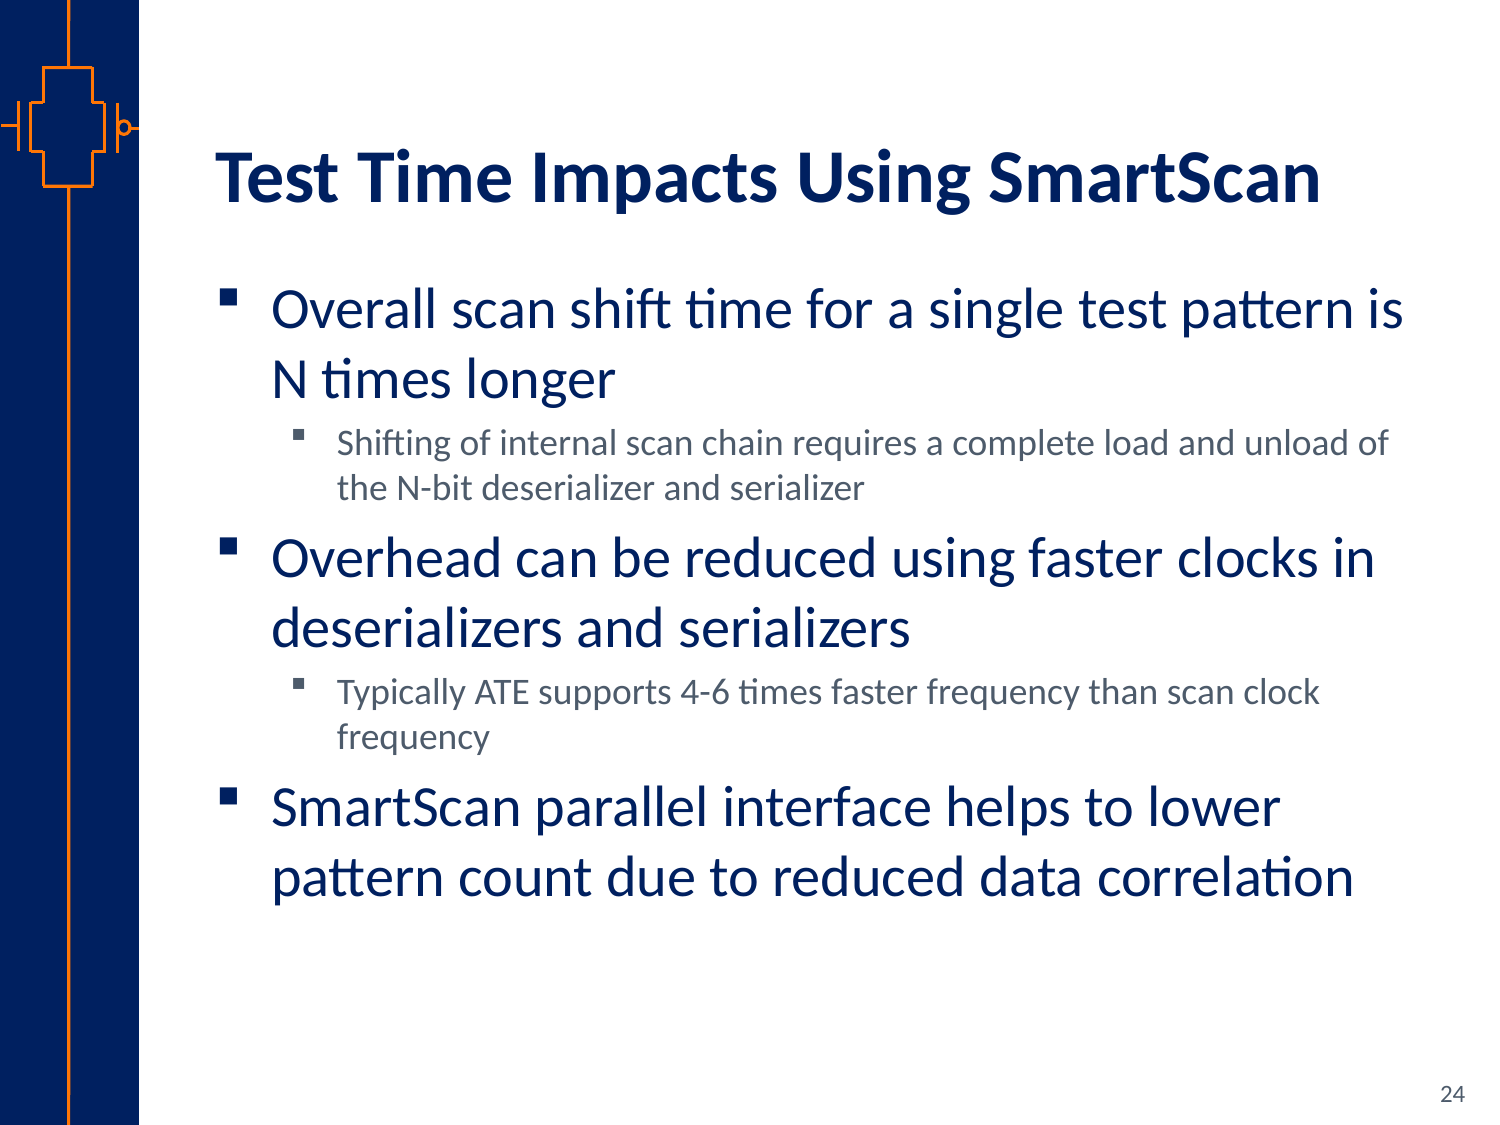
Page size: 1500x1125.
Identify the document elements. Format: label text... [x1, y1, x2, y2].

title Test Time Impacts Using SmartScan [200, 37, 1388, 225]
list Overall scan shift time for a single test pattern is N times longer Shifting of internal scan chain requires a complete load and unload of the N-bit deserializer and serializer Overhead can be reduced using faster clocks in deserializers and serializers Typically ATE supports 4-6 times faster frequency than scan clock frequency SmartScan parallel interface helps to lower pattern count due to reduced data correlation [200, 262, 1425, 988]
slide_number 24 [1425, 1062, 1488, 1123]
